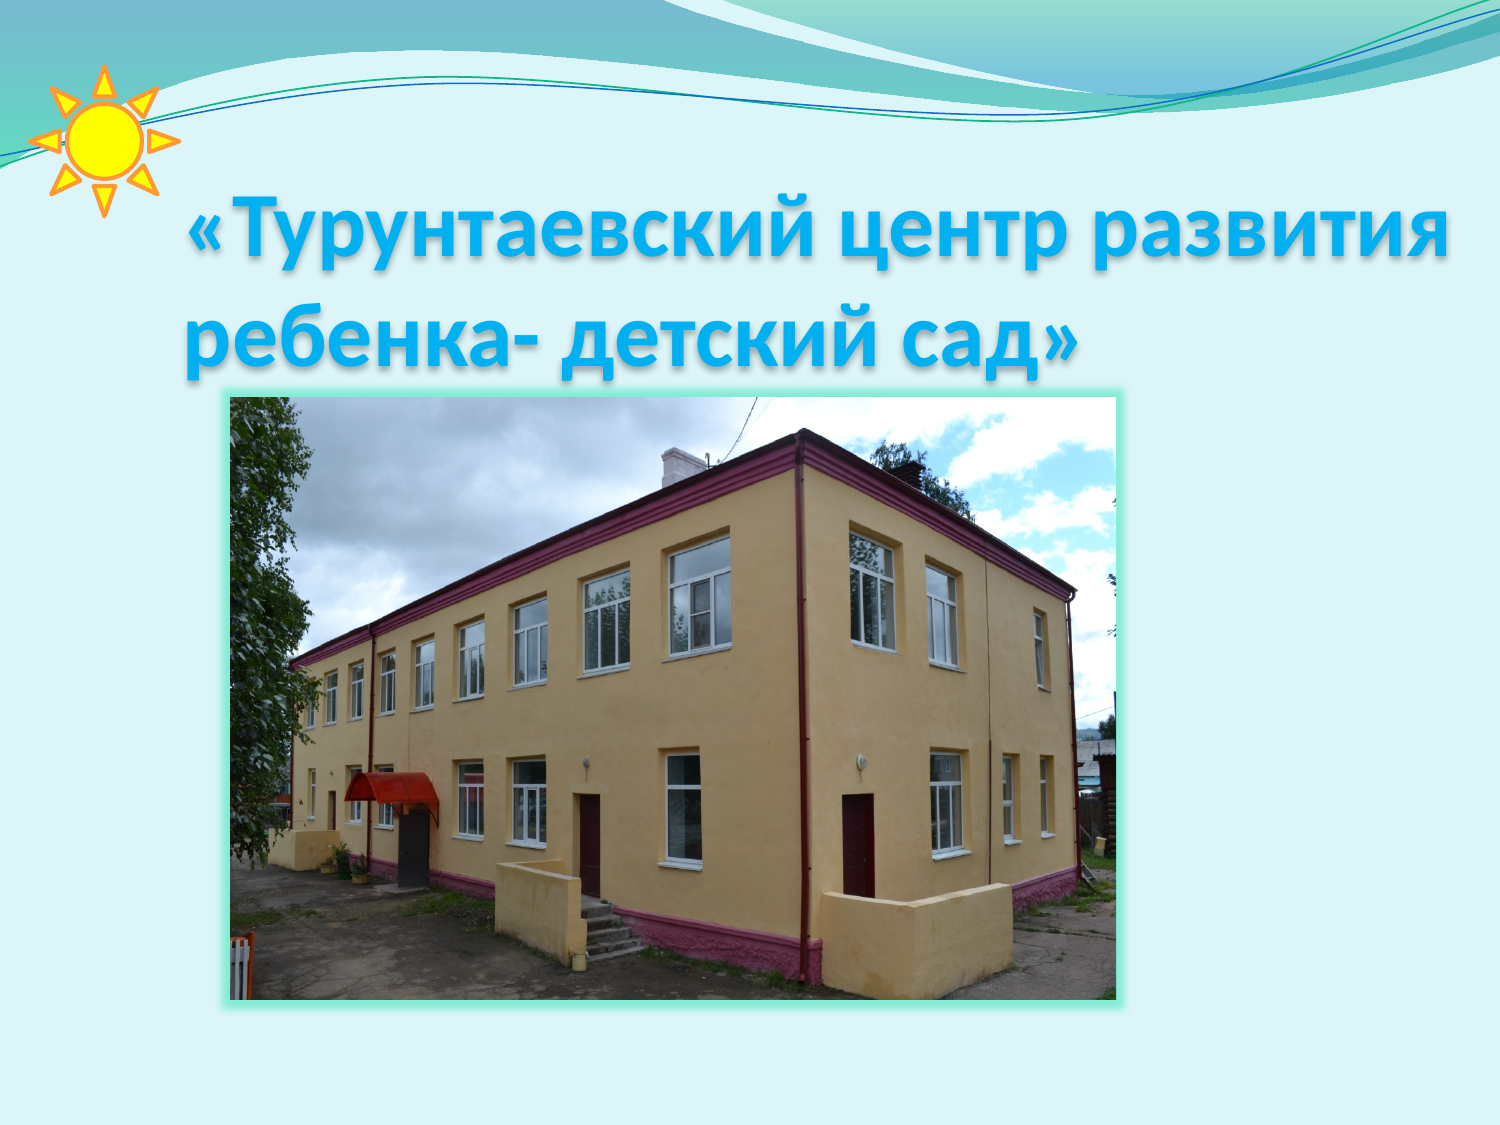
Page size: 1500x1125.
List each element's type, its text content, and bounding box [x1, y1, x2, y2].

title «Турунтаевский центр развития ребенка- детский сад» [183, 137, 1459, 386]
text_box [91, 64, 118, 99]
text_box [147, 128, 182, 155]
text_box [126, 163, 160, 197]
text_box [91, 183, 118, 219]
picture [229, 396, 1117, 1000]
text_box [49, 163, 83, 197]
text_box [64, 101, 145, 181]
text_box [27, 128, 62, 155]
text_box [49, 86, 83, 120]
text_box [126, 86, 160, 120]
